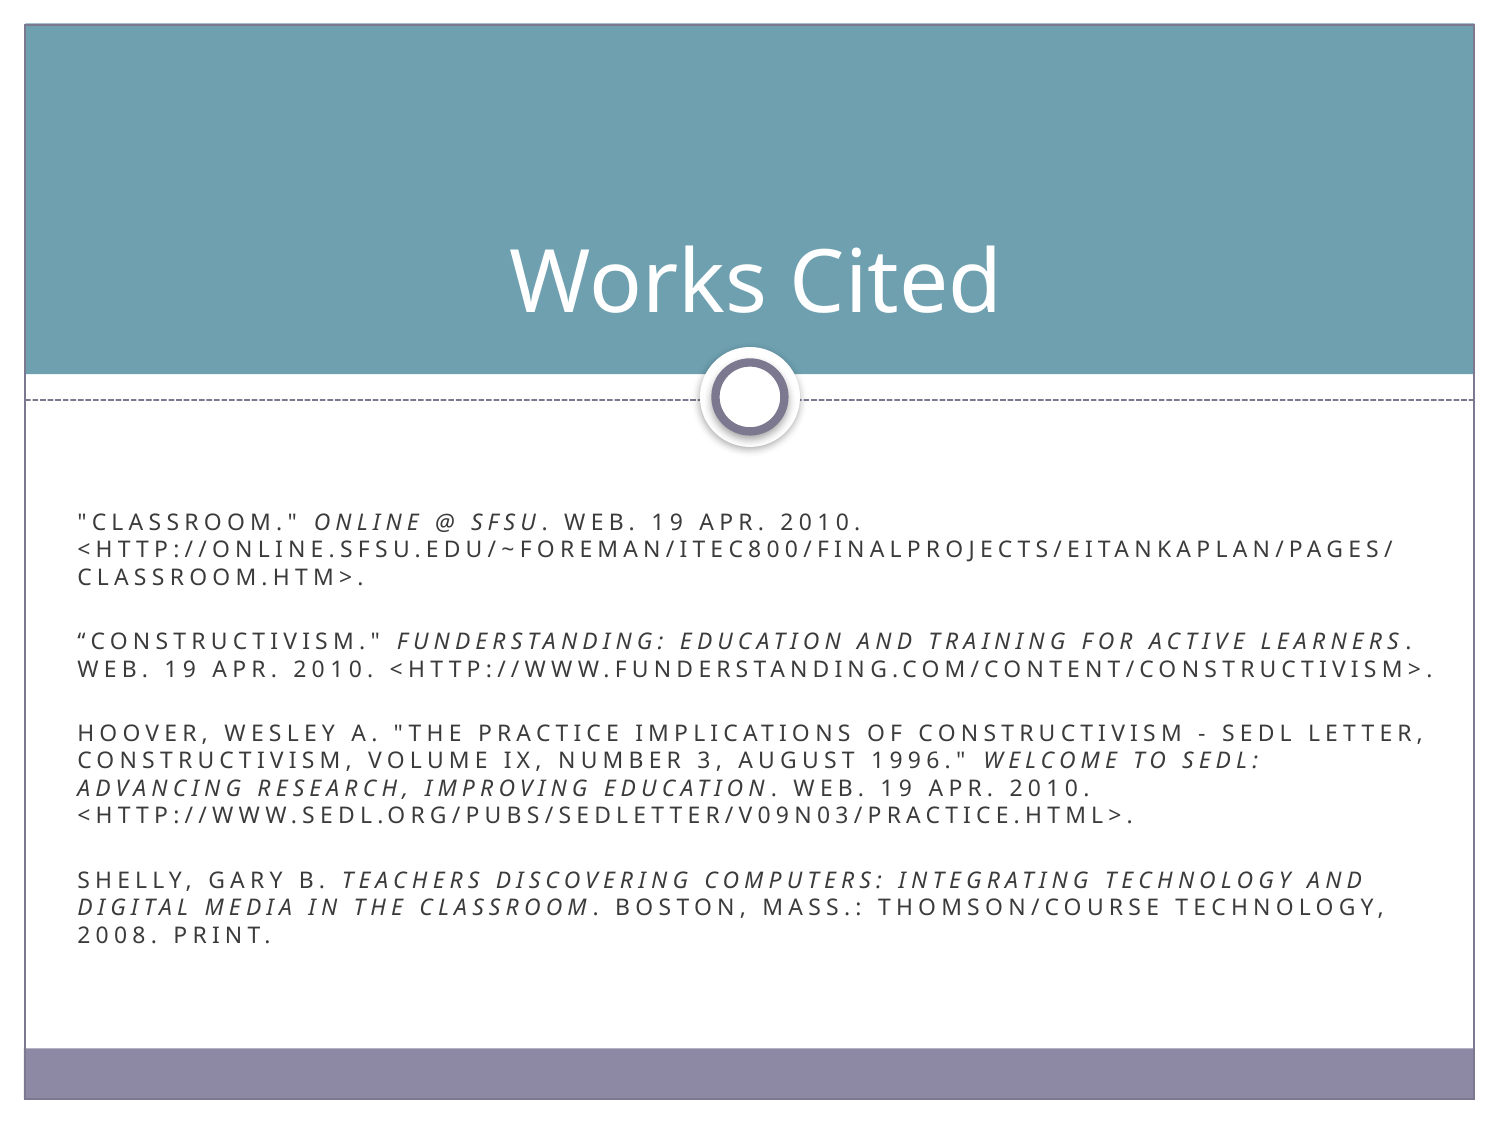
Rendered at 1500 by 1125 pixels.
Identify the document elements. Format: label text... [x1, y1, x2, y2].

list "Classroom." Online @ SFSU. Web. 19 Apr. 2010. <http://online.sfsu.edu/~foreman/itec800/finalprojects/eitankaplan/pages/classroom.htm>. “Constructivism." Funderstanding: Education and Training for Active Learners. Web. 19 Apr. 2010. <http://www.funderstanding.com/content/constructivism>. Hoover, Wesley A. "The Practice Implications of Constructivism - SEDL Letter, Constructivism, Volume IX, Number 3, August 1996." Welcome to SEDL: Advancing Research, Improving Education. Web. 19 Apr. 2010. <http://www.sedl.org/pubs/sedletter/v09n03/practice.html>. Shelly, Gary B. Teachers Discovering Computers: Integrating Technology and Digital Media in the Classroom. Boston, Mass.: Thomson/Course Technology, 2008. Print. [62, 500, 1450, 1038]
title Works Cited [118, 87, 1394, 338]
